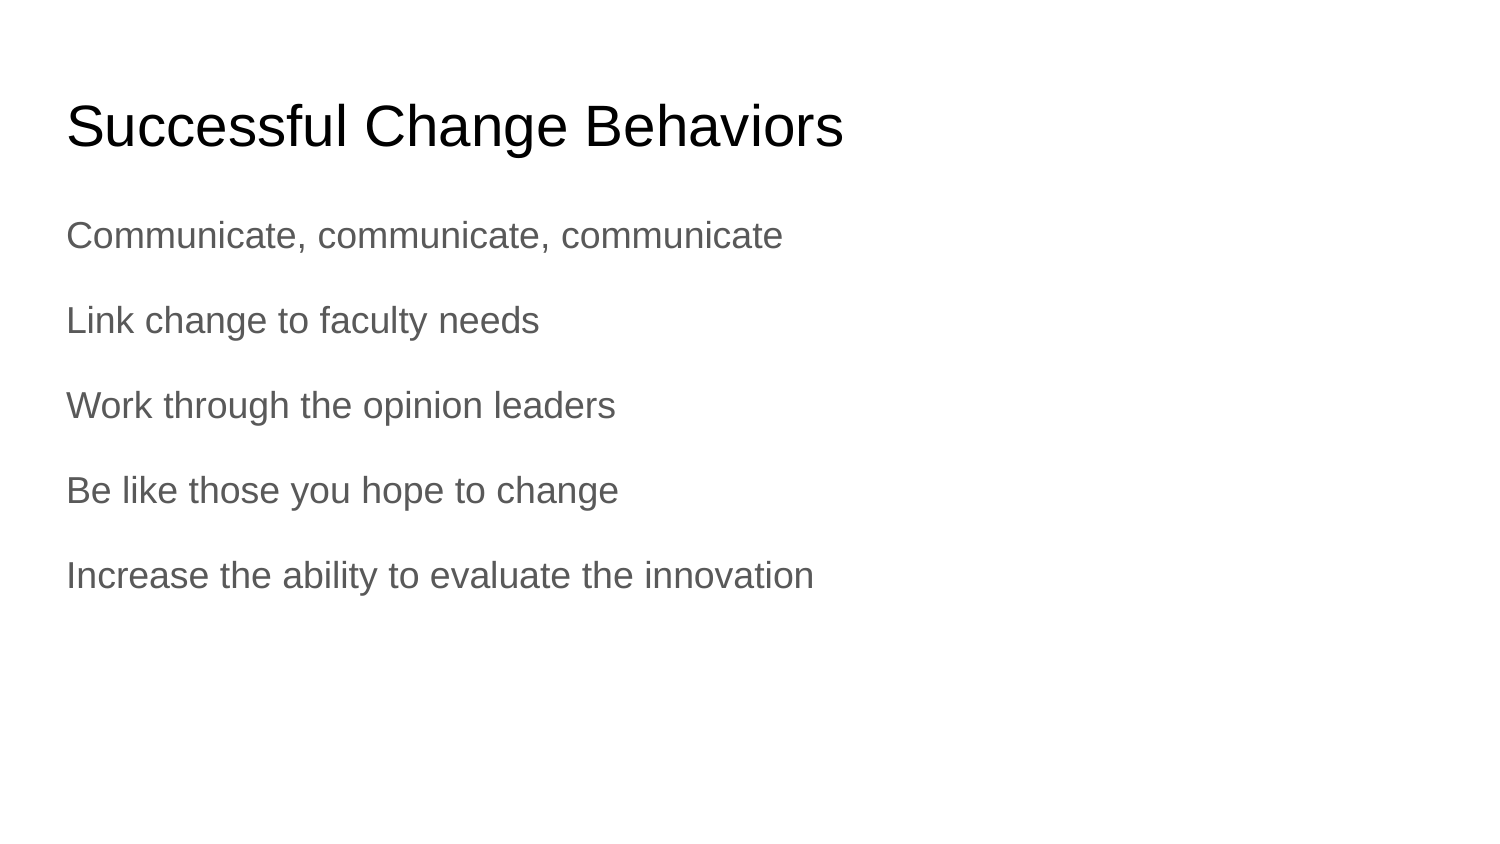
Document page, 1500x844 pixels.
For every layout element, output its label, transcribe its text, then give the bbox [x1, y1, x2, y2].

title Successful Change Behaviors [51, 72, 1449, 167]
list Communicate, communicate, communicate Link change to faculty needs Work through the opinion leaders Be like those you hope to change Increase the ability to evaluate the innovation [51, 189, 1449, 750]
